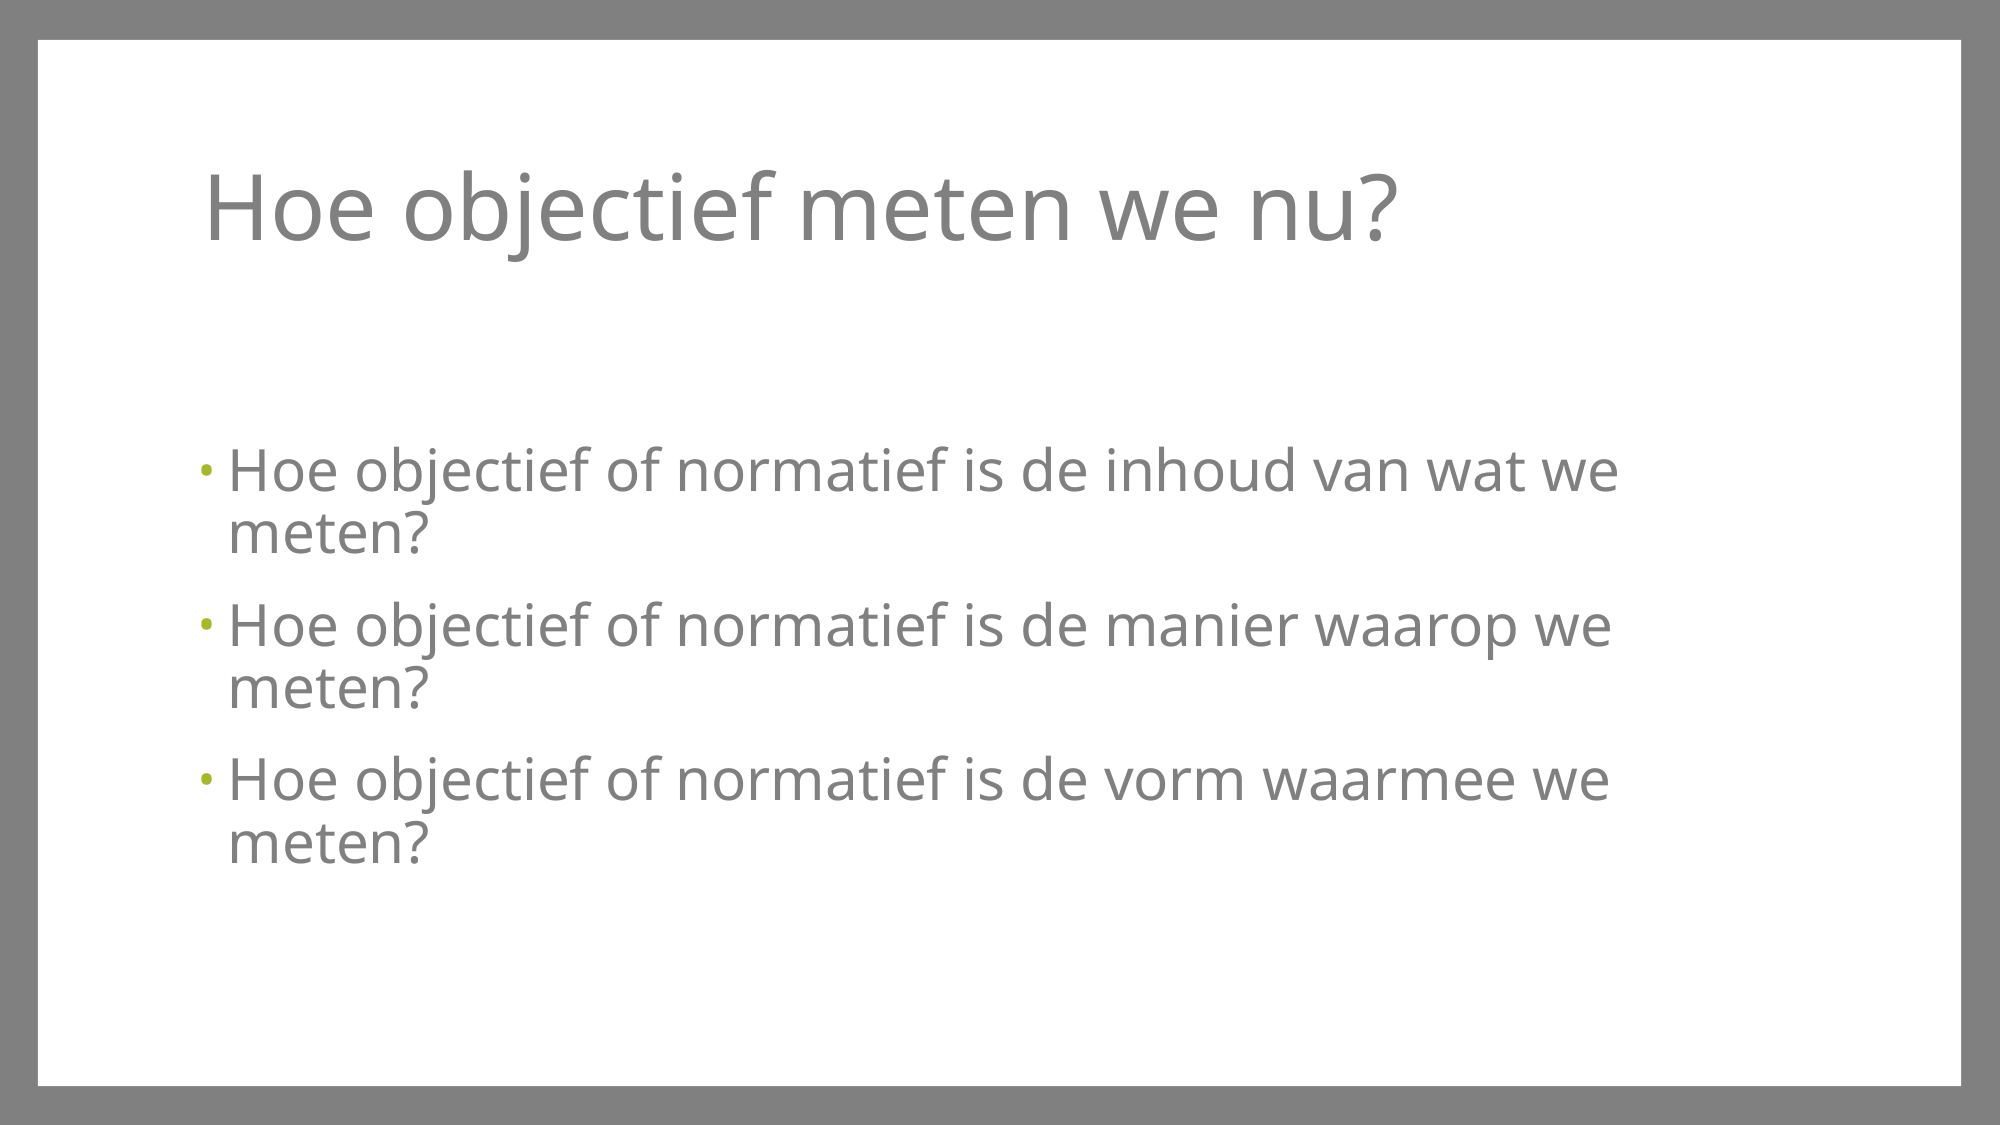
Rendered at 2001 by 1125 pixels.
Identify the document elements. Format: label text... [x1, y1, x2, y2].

title Hoe objectief meten we nu? [187, 99, 1808, 323]
list Hoe objectief of normatief is de inhoud van wat we meten? Hoe objectief of normatief is de manier waarop we meten? Hoe objectief of normatief is de vorm waarmee we meten? [175, 433, 1795, 1096]
